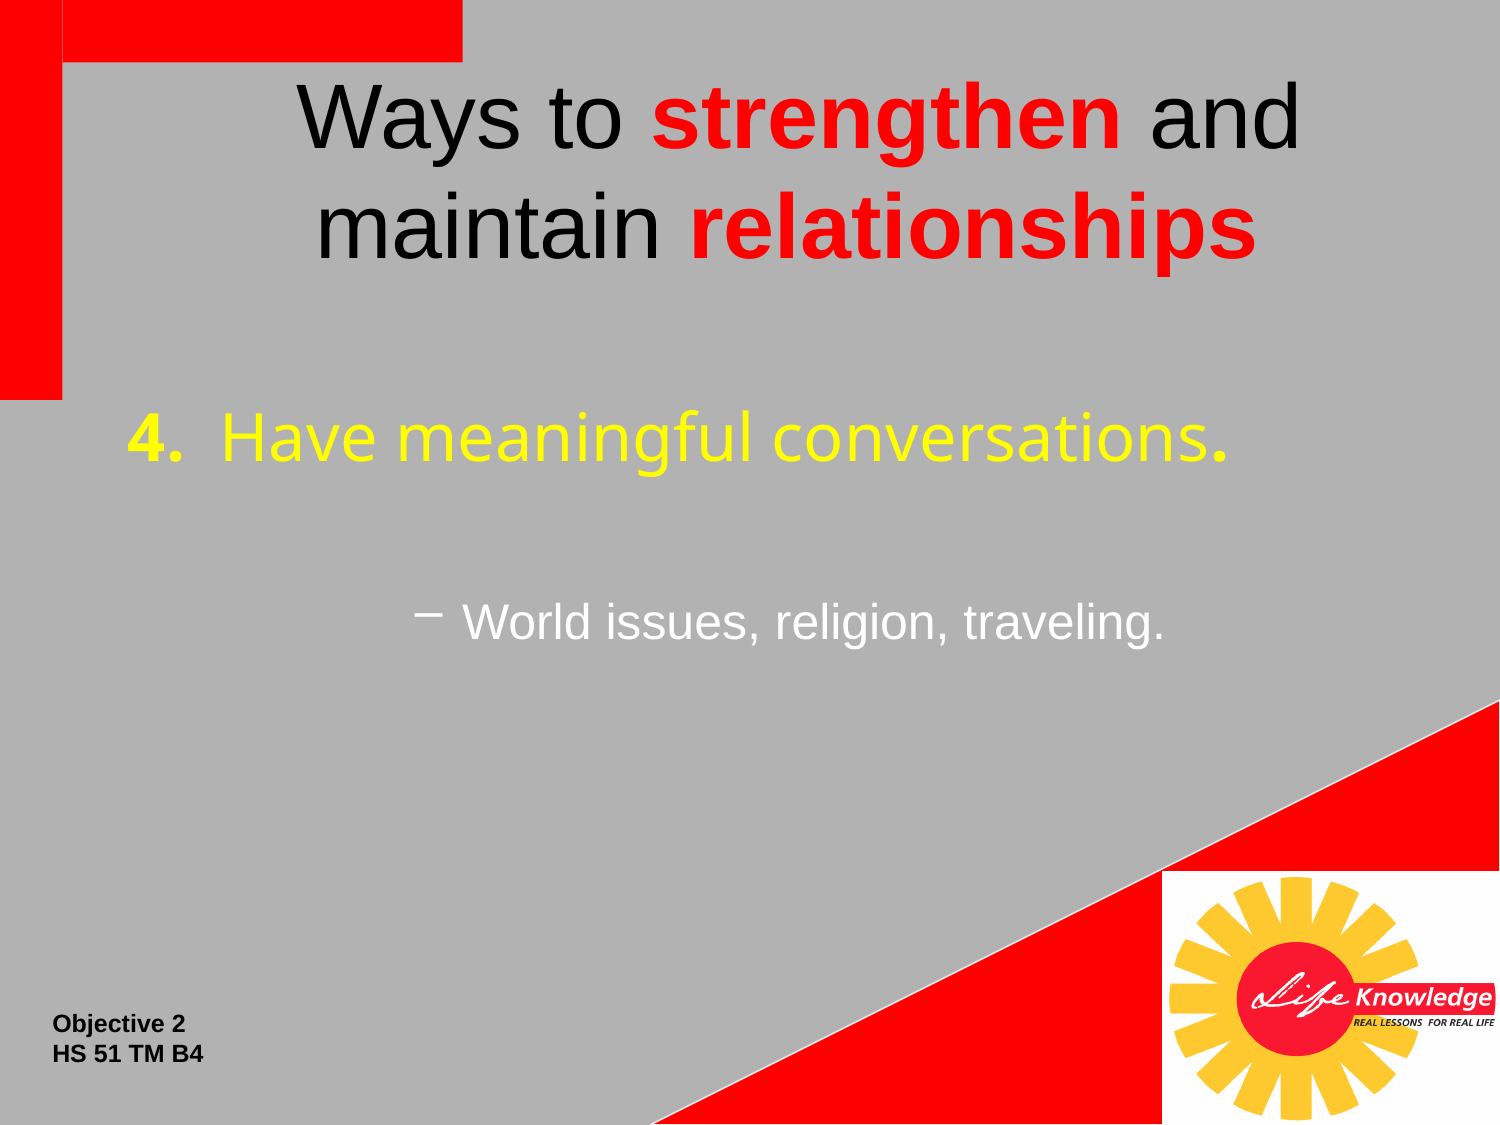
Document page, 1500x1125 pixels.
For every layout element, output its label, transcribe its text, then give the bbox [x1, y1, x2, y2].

title Ways to strengthen and maintain relationships [174, 112, 1426, 285]
text_box World issues, religion, traveling. [324, 474, 1413, 700]
text_box Objective 2 HS 51 TM B4 [37, 999, 227, 1075]
picture [1162, 871, 1500, 1125]
list 4. Have meaningful conversations. [112, 387, 1396, 611]
